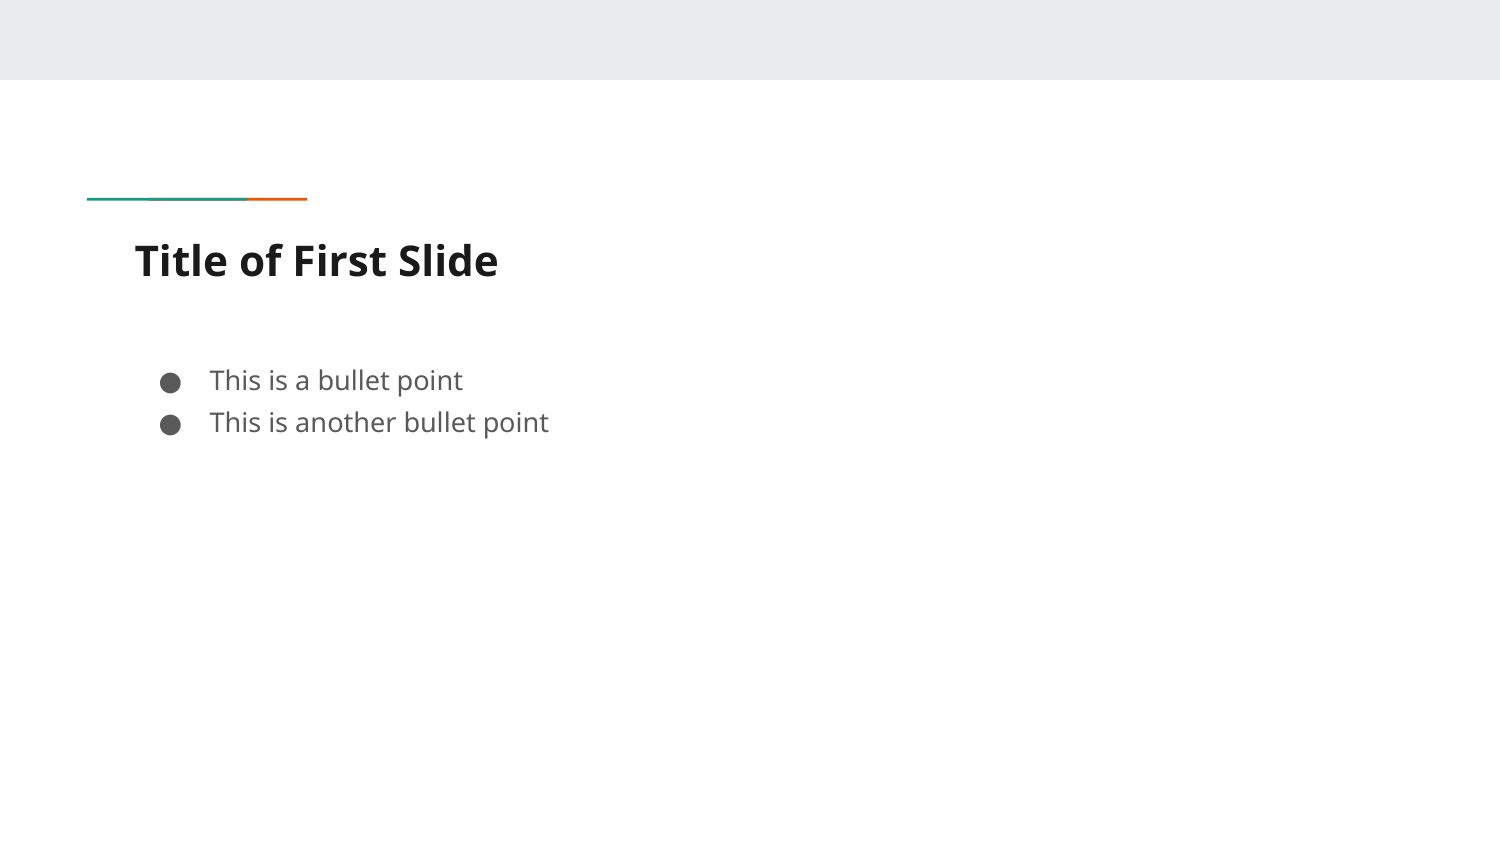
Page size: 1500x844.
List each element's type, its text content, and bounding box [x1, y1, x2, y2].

title Title of First Slide [119, 216, 1381, 305]
list This is a bullet point This is another bullet point [119, 341, 1381, 712]
